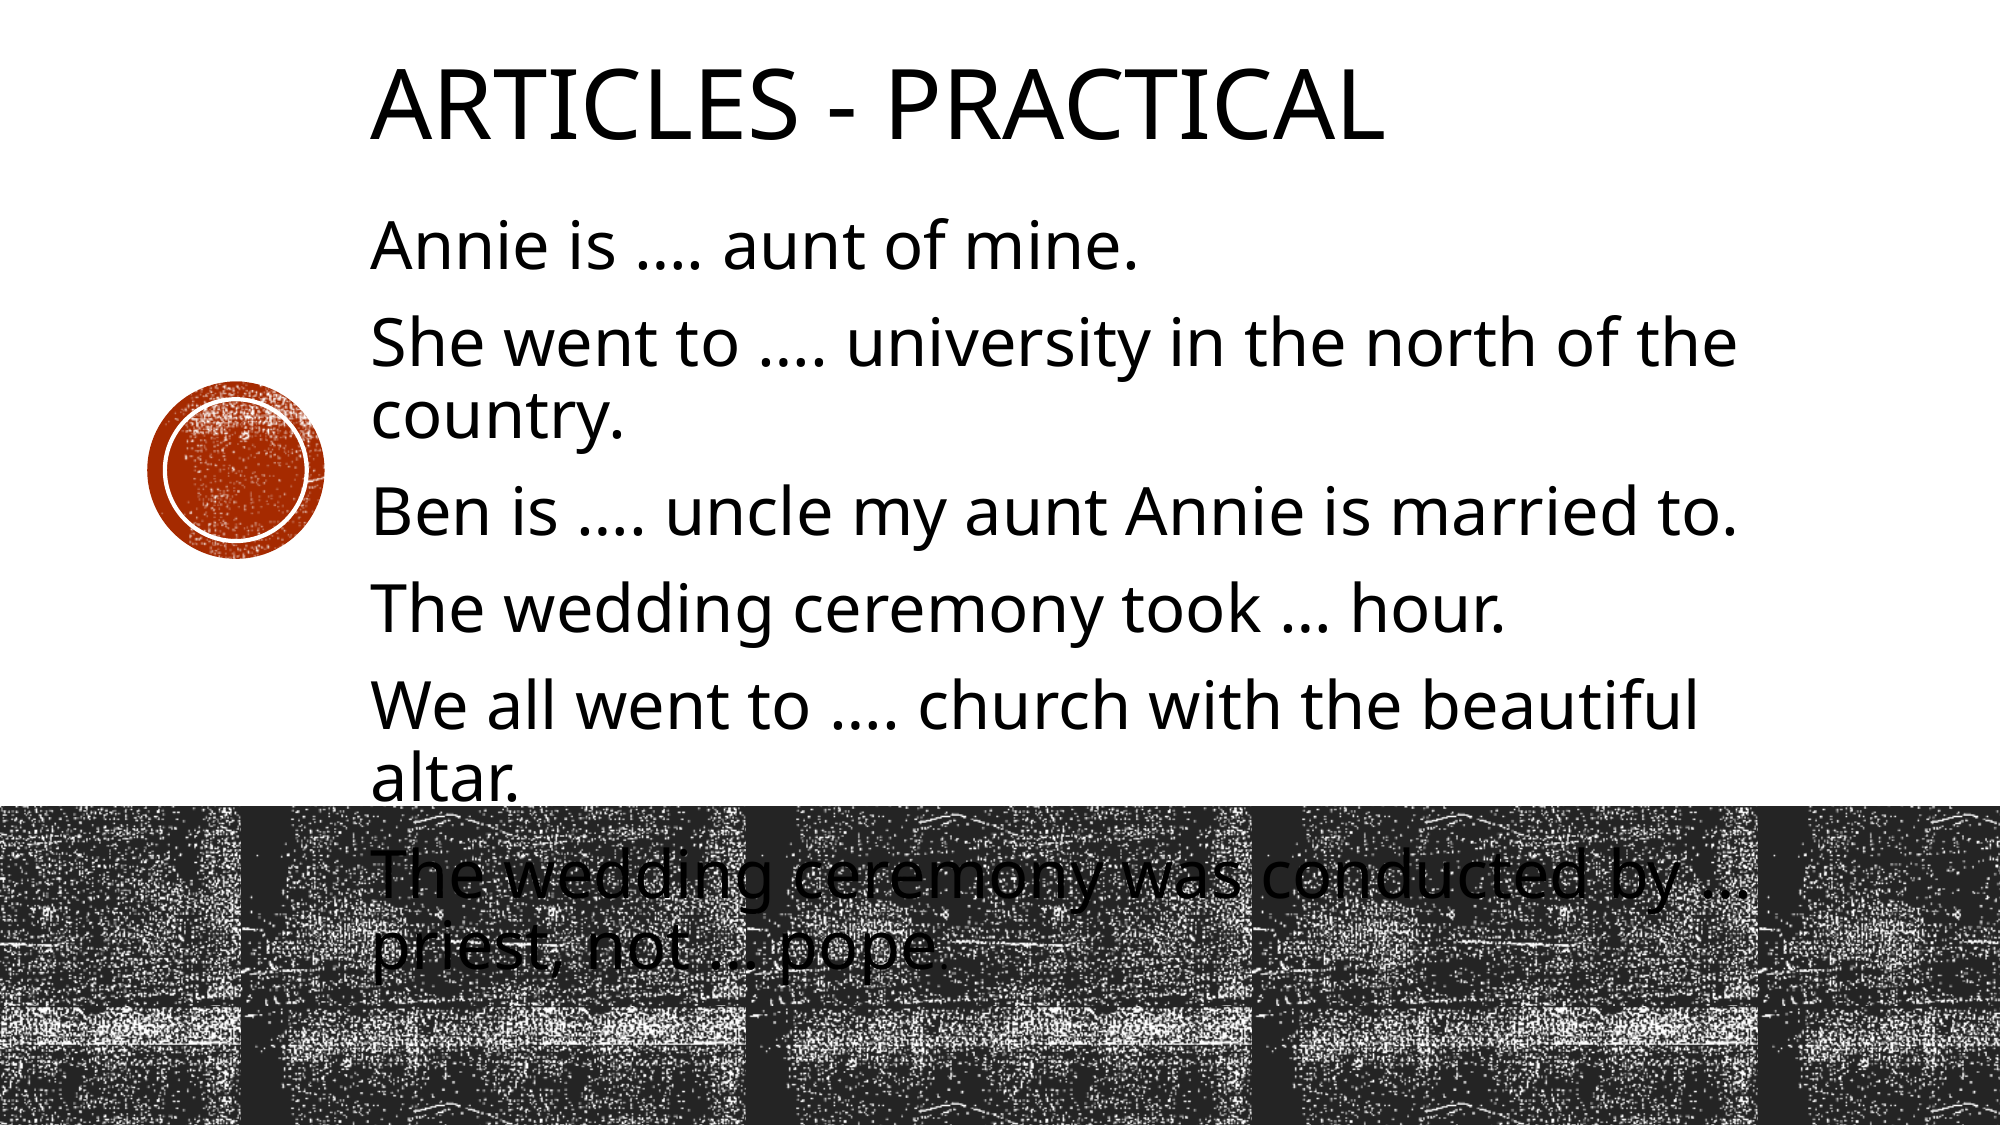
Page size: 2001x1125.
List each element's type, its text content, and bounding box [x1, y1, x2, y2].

list Annie is …. aunt of mine. She went to …. university in the north of the country. Ben is …. uncle my aunt Annie is married to. The wedding ceremony took … hour. We all went to …. church with the beautiful altar. The wedding ceremony was conducted by … priest, not … pope. [355, 204, 1841, 653]
title Articles - practical [355, 56, 1927, 166]
